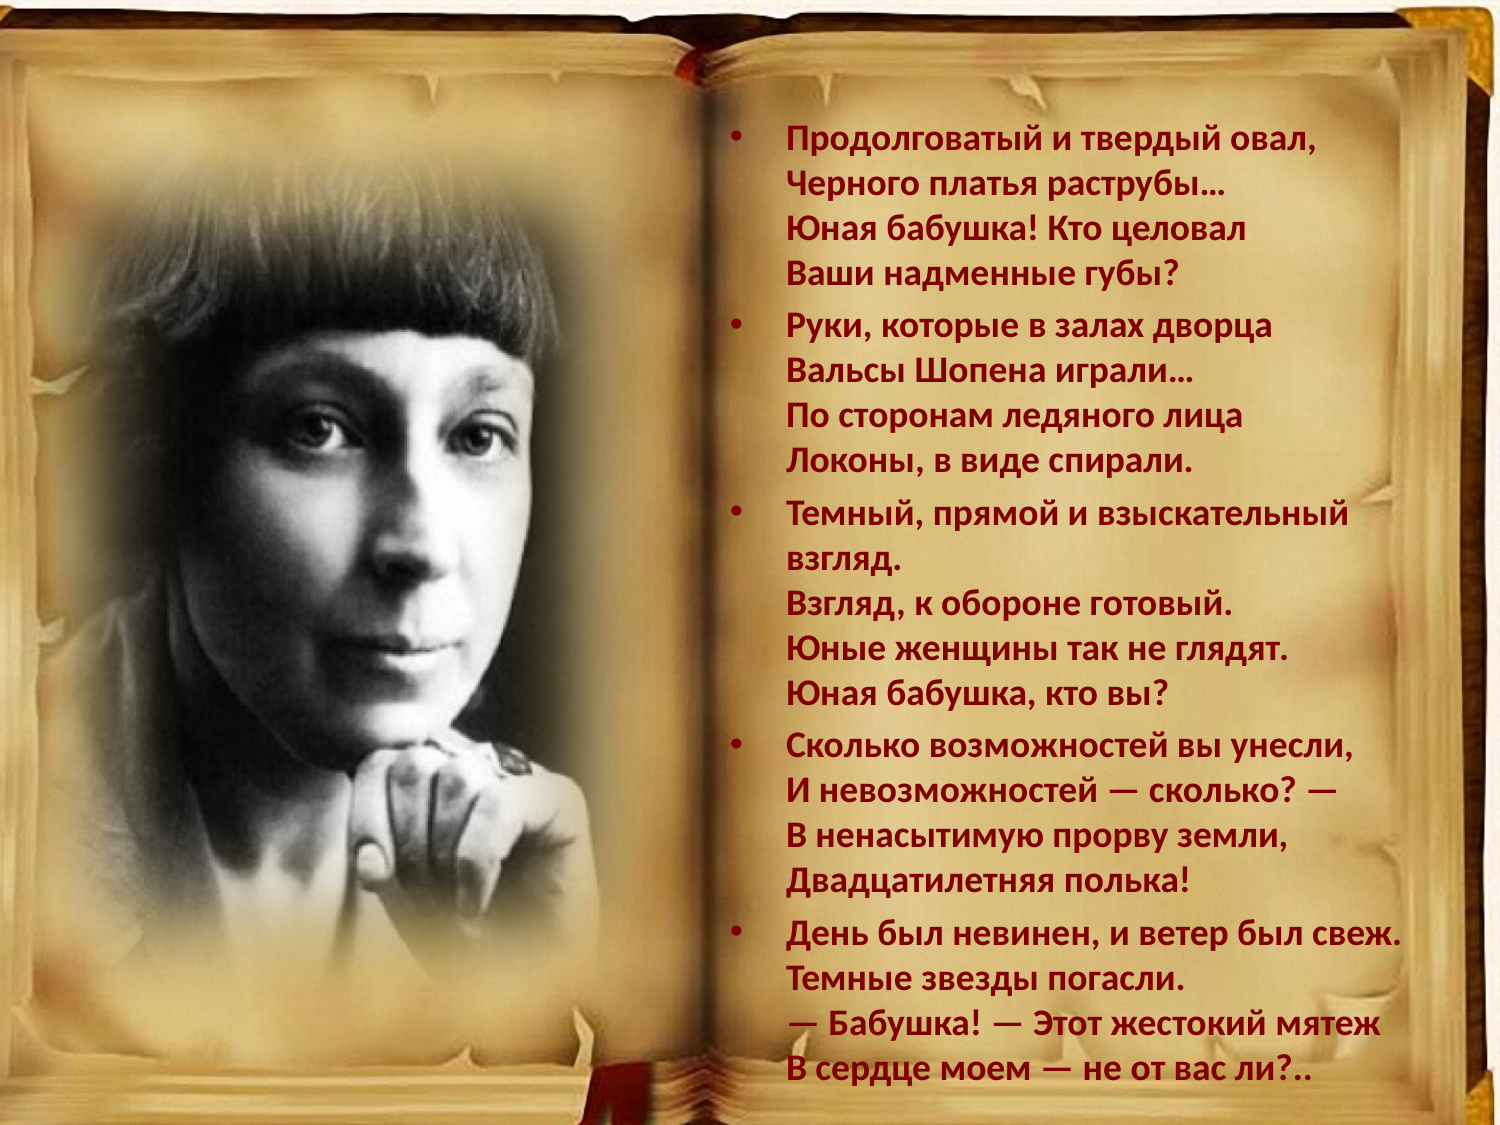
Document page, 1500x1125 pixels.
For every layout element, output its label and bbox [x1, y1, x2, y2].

list [0, 0, 1500, 1125]
picture [0, 116, 669, 1008]
